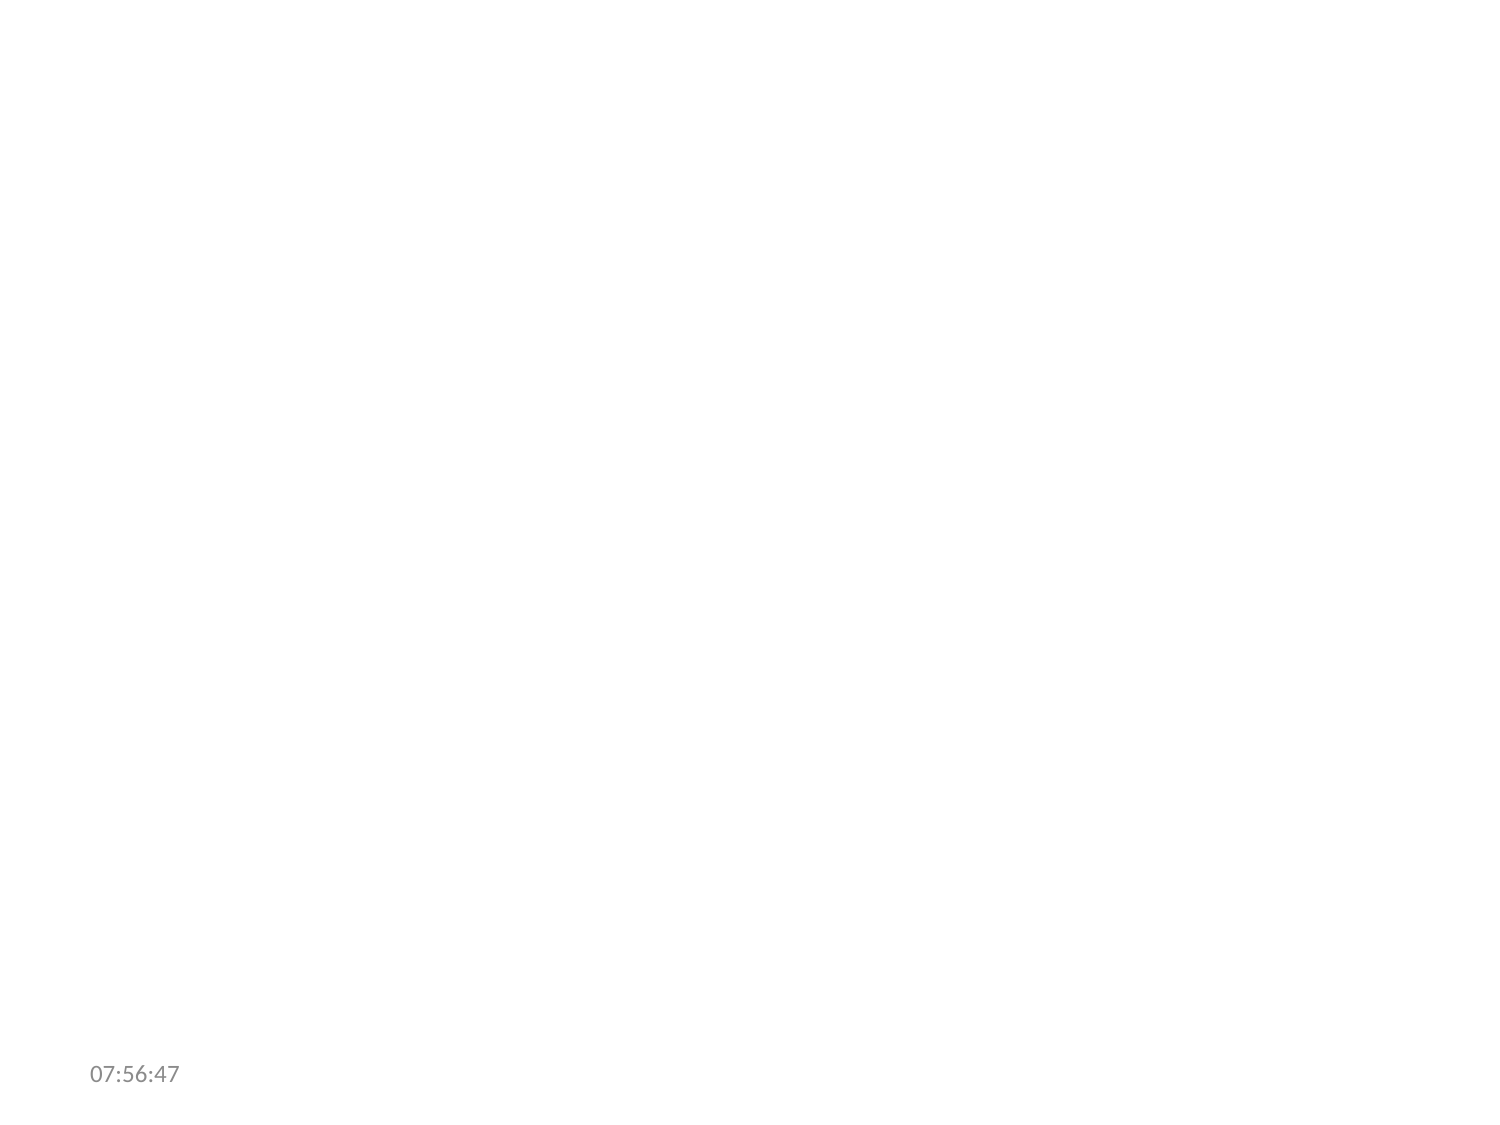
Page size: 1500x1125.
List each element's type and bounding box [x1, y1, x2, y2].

slide_number [75, 1042, 425, 1103]
